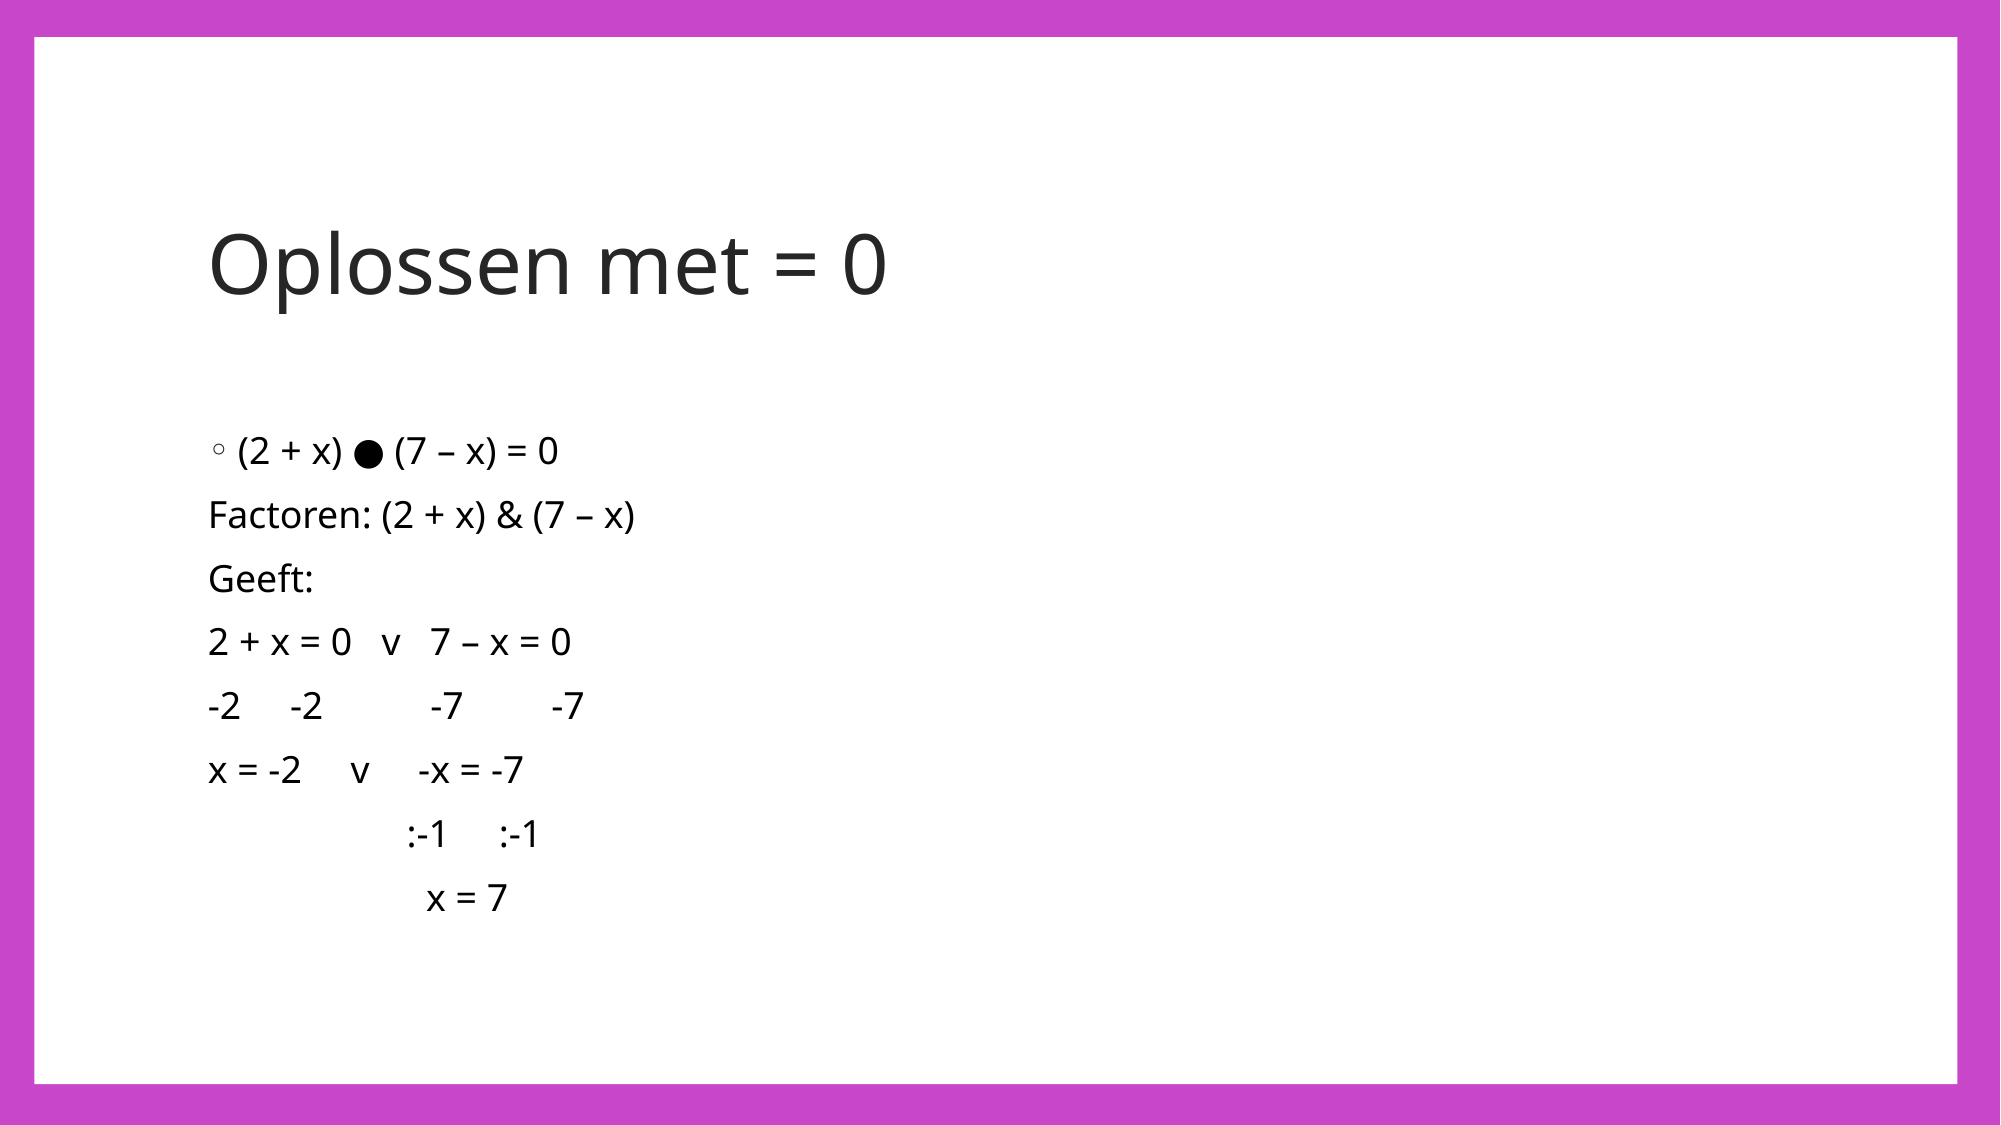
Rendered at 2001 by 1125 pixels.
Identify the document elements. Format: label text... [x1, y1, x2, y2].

text_box [0, 0, 2000, 1125]
text_box [34, 37, 1958, 1085]
title Oplossen met = 0 [192, 142, 1800, 394]
list (2 + x) ● (7 – x) = 0 Factoren: (2 + x) & (7 – x) Geeft: 2 + x = 0 v 7 – x = 0 -2 -2 -7 -7 x = -2 v -x = -7 :-1 :-1 x = 7 [192, 419, 740, 979]
